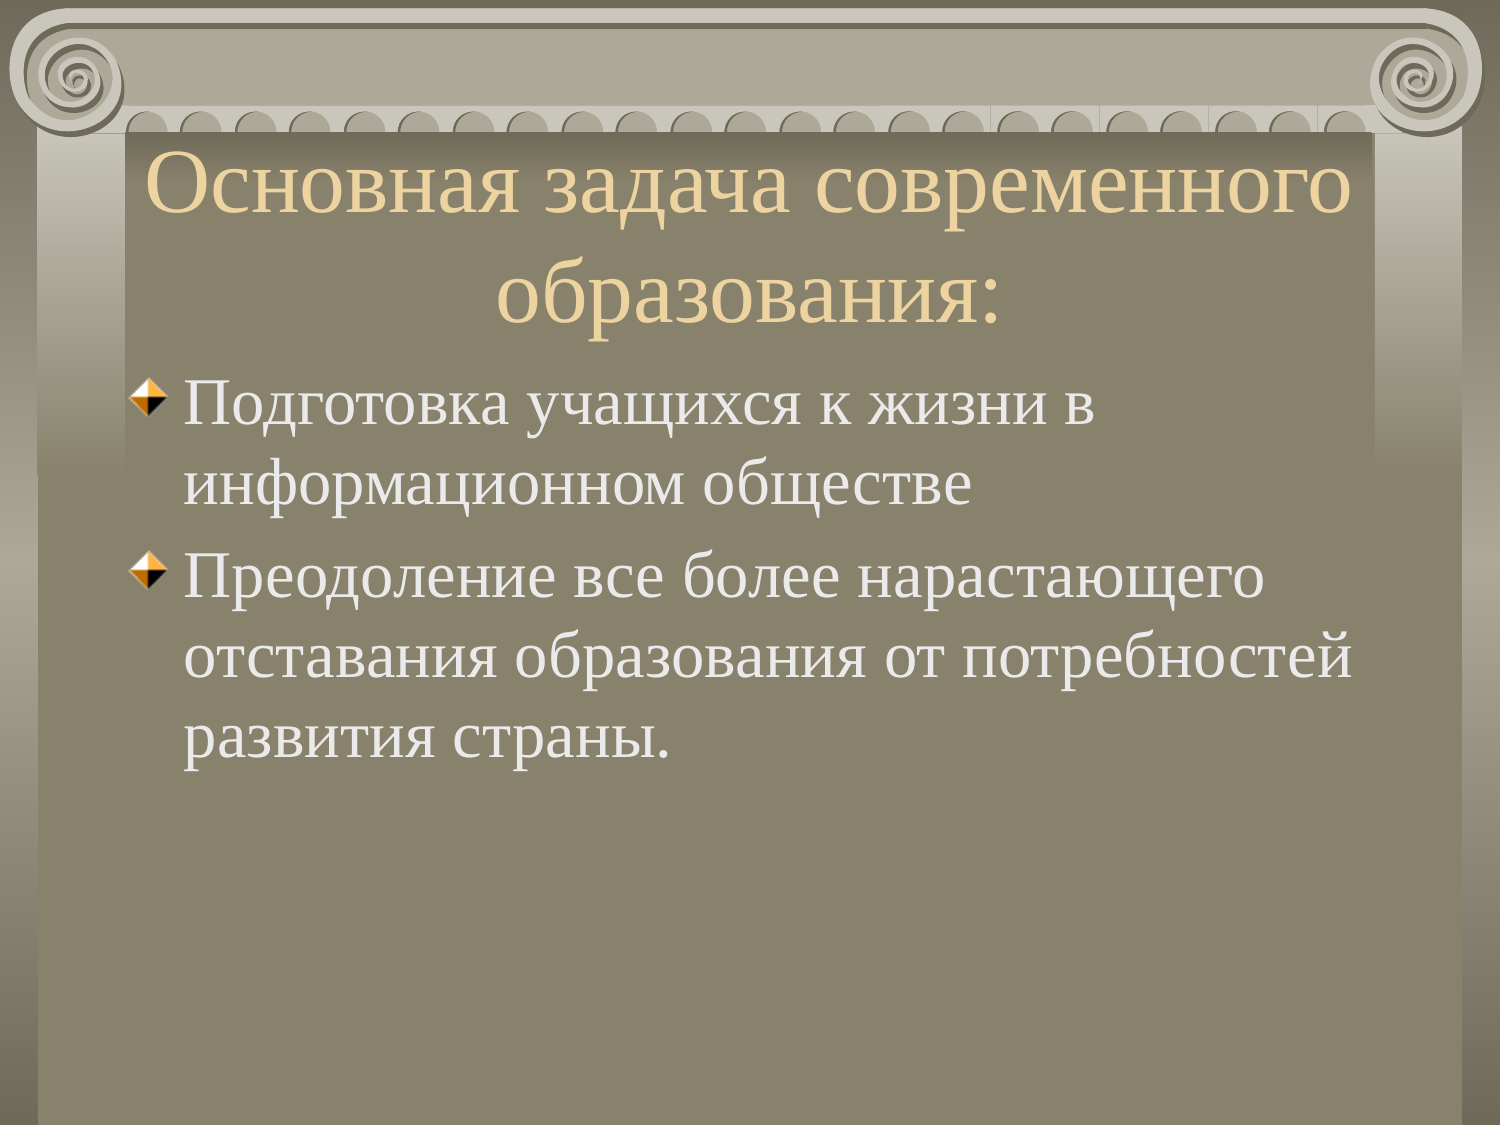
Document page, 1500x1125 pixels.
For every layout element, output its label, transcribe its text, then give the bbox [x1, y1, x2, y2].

title Основная задача современного образования: [112, 137, 1388, 326]
picture [127, 376, 170, 419]
picture [127, 549, 170, 592]
list Подготовка учащихся к жизни в информационном обществе Преодоление все более нарастающего отставания образования от потребностей развития страны. [112, 349, 1388, 1026]
